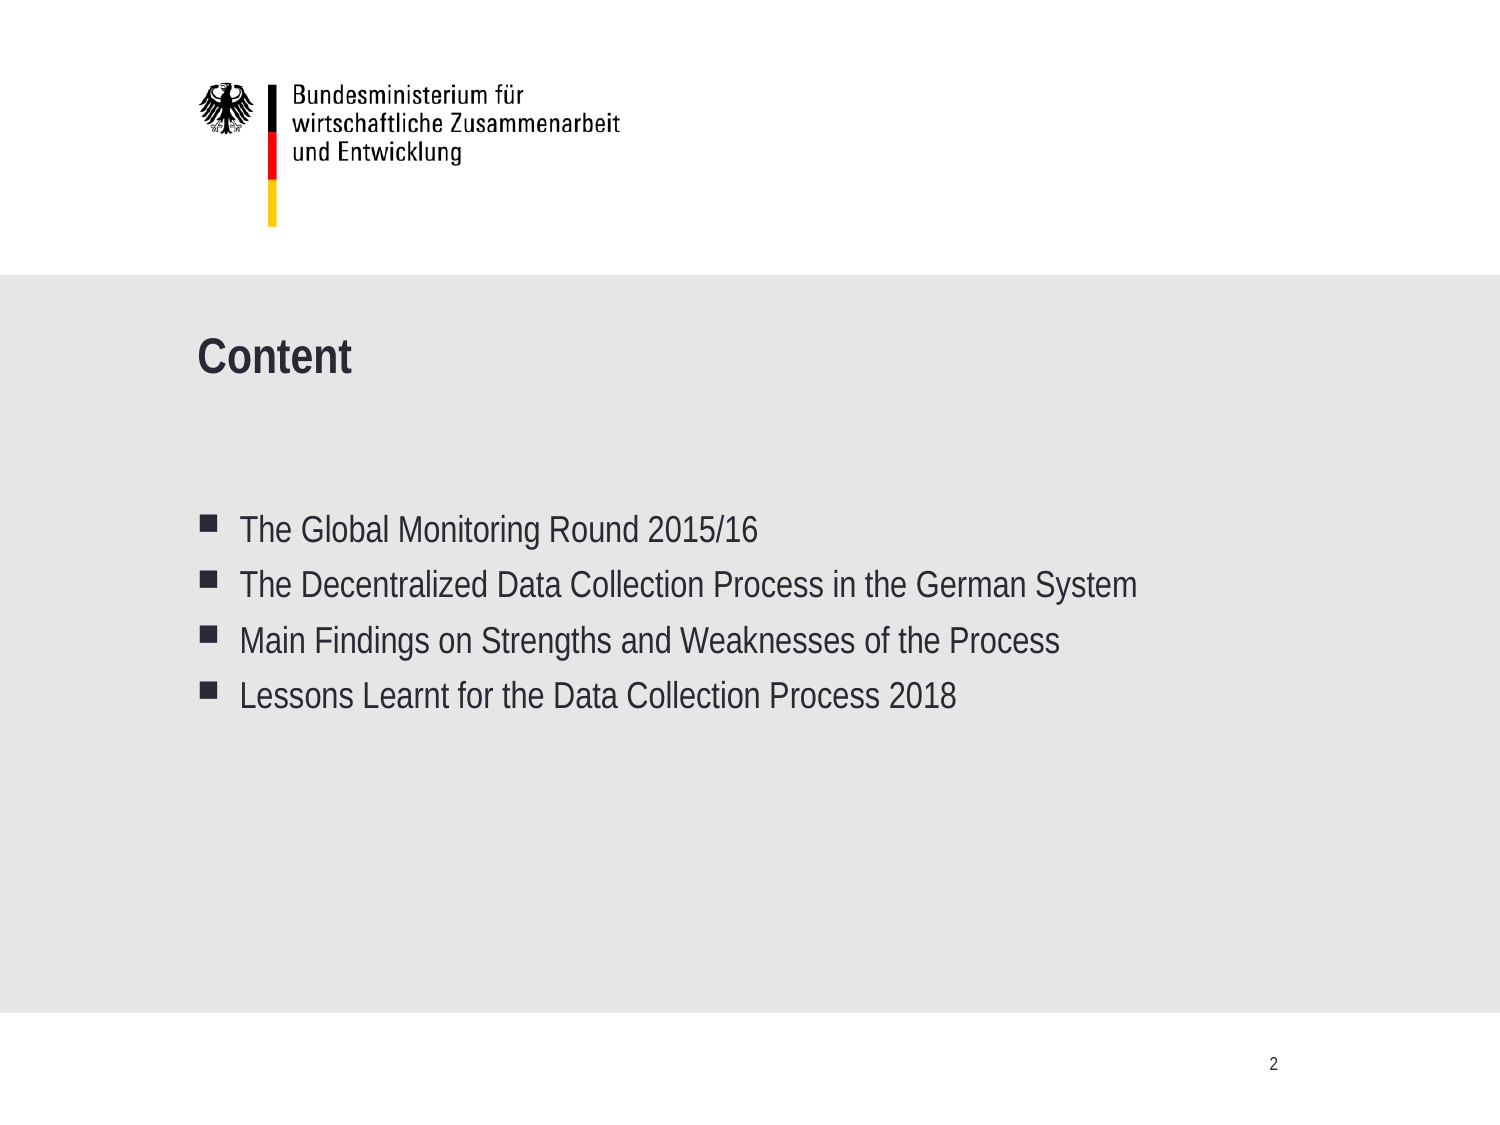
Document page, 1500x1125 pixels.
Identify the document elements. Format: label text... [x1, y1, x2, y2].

title Content [197, 330, 1288, 500]
slide_number 2 [992, 1024, 1294, 1101]
list The Global Monitoring Round 2015/16 The Decentralized Data Collection Process in the German System Main Findings on Strengths and Weaknesses of the Process Lessons Learnt for the Data Collection Process 2018 [197, 509, 1288, 1010]
picture [159, 37, 687, 274]
